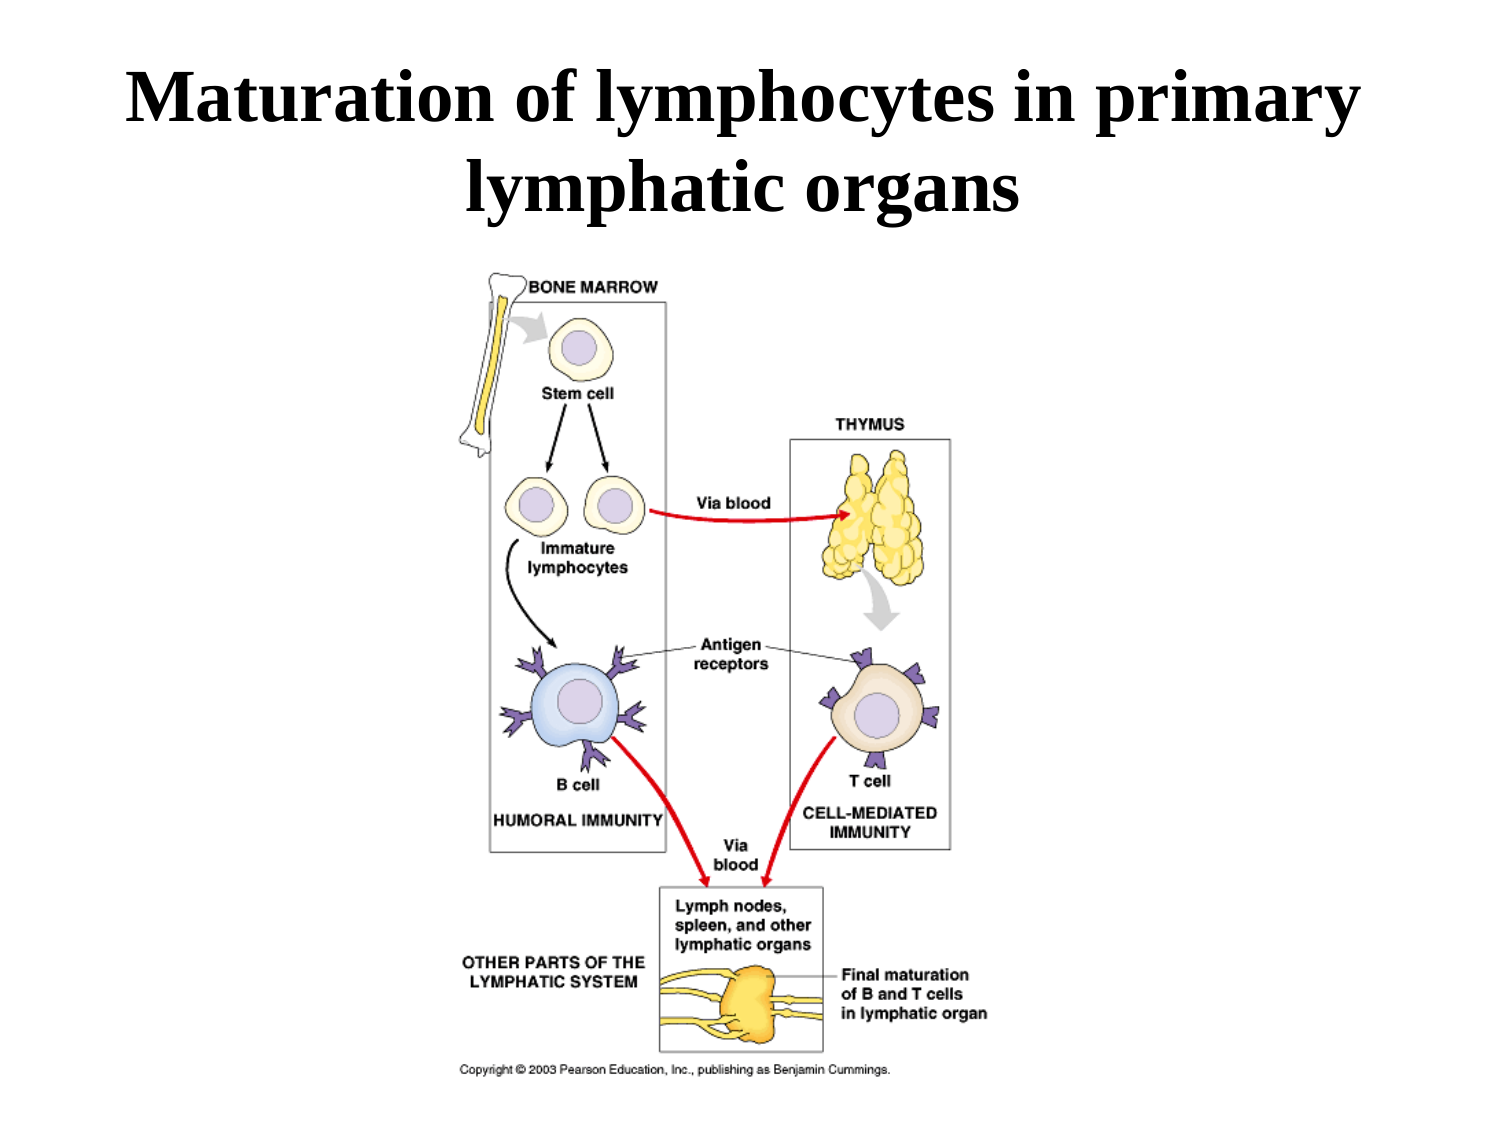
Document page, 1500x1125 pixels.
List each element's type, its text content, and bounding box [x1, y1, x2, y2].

text_box [449, 262, 997, 1085]
text_box Maturation of lymphocytes in primary lymphatic organs [119, 46, 1368, 227]
